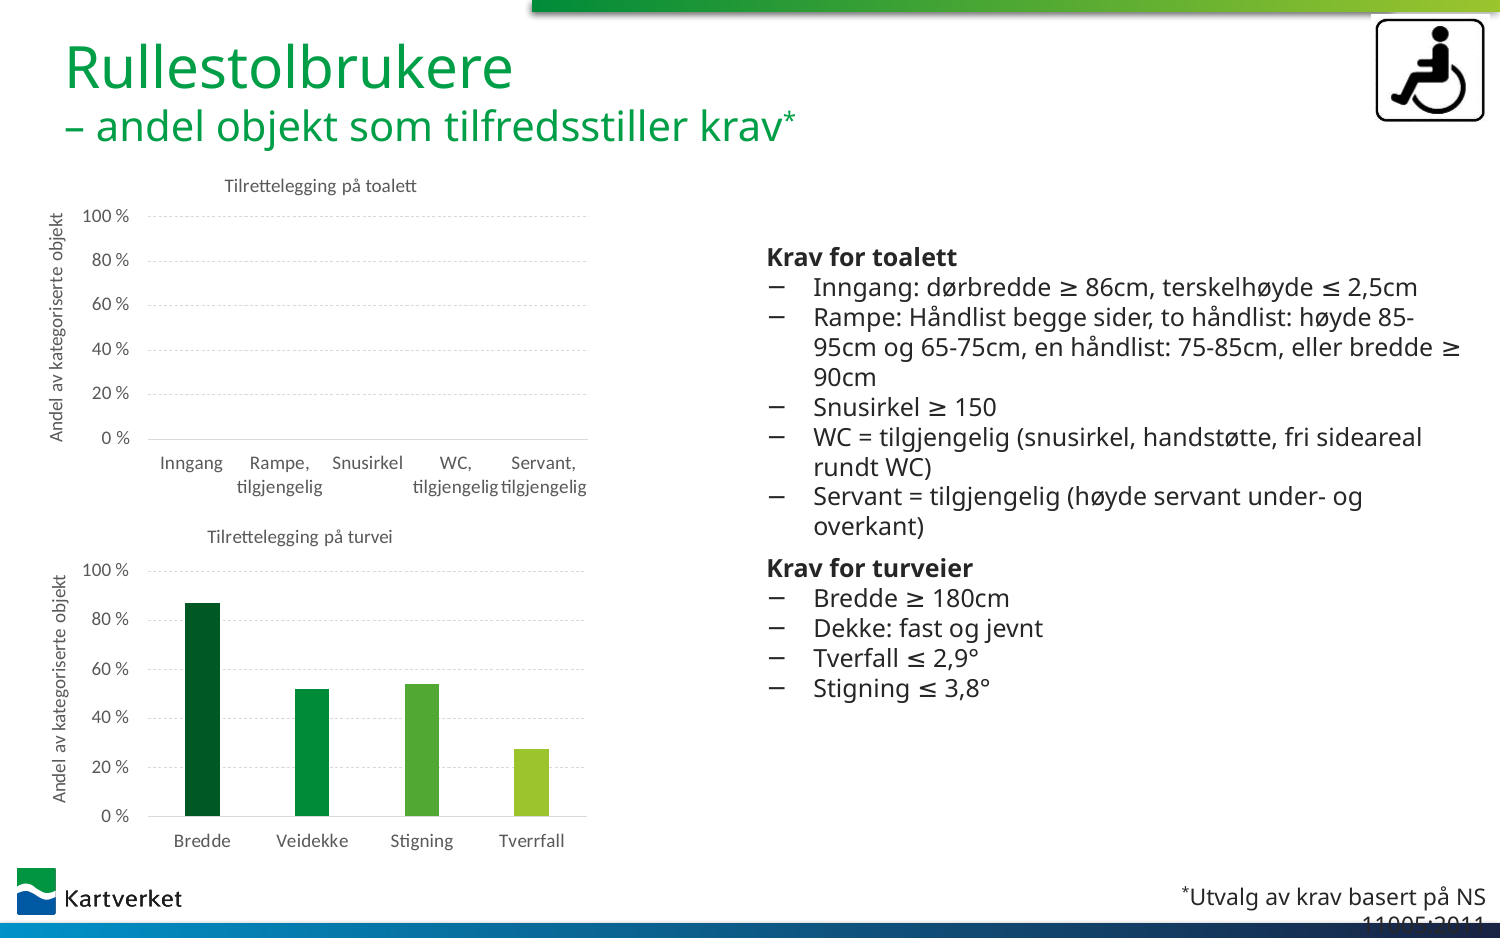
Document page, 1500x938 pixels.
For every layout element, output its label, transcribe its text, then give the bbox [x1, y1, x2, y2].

picture [41, 166, 599, 505]
picture [41, 520, 598, 859]
text_box Rullestolbrukere – andel objekt som tilfredsstiller krav* [49, 14, 1431, 158]
text_box Krav for toalett Inngang: dørbredde ≥ 86cm, terskelhøyde ≤ 2,5cm Rampe: Håndlist begge sider, to håndlist: høyde 85-95cm og 65-75cm, en håndlist: 75-85cm, eller bredde ≥ 90cm Snusirkel ≥ 150 WC = tilgjengelig (snusirkel, handstøtte, fri sideareal rundt WC) Servant = tilgjengelig (høyde servant under- og overkant) [751, 234, 1483, 545]
picture [1371, 13, 1491, 127]
text_box *Utvalg av krav basert på NS 11005:2011 [1068, 873, 1500, 938]
text_box Krav for turveier Bredde ≥ 180cm Dekke: fast og jevnt Tverfall ≤ 2,9° Stigning ≤ 3,8° [751, 545, 1483, 710]
